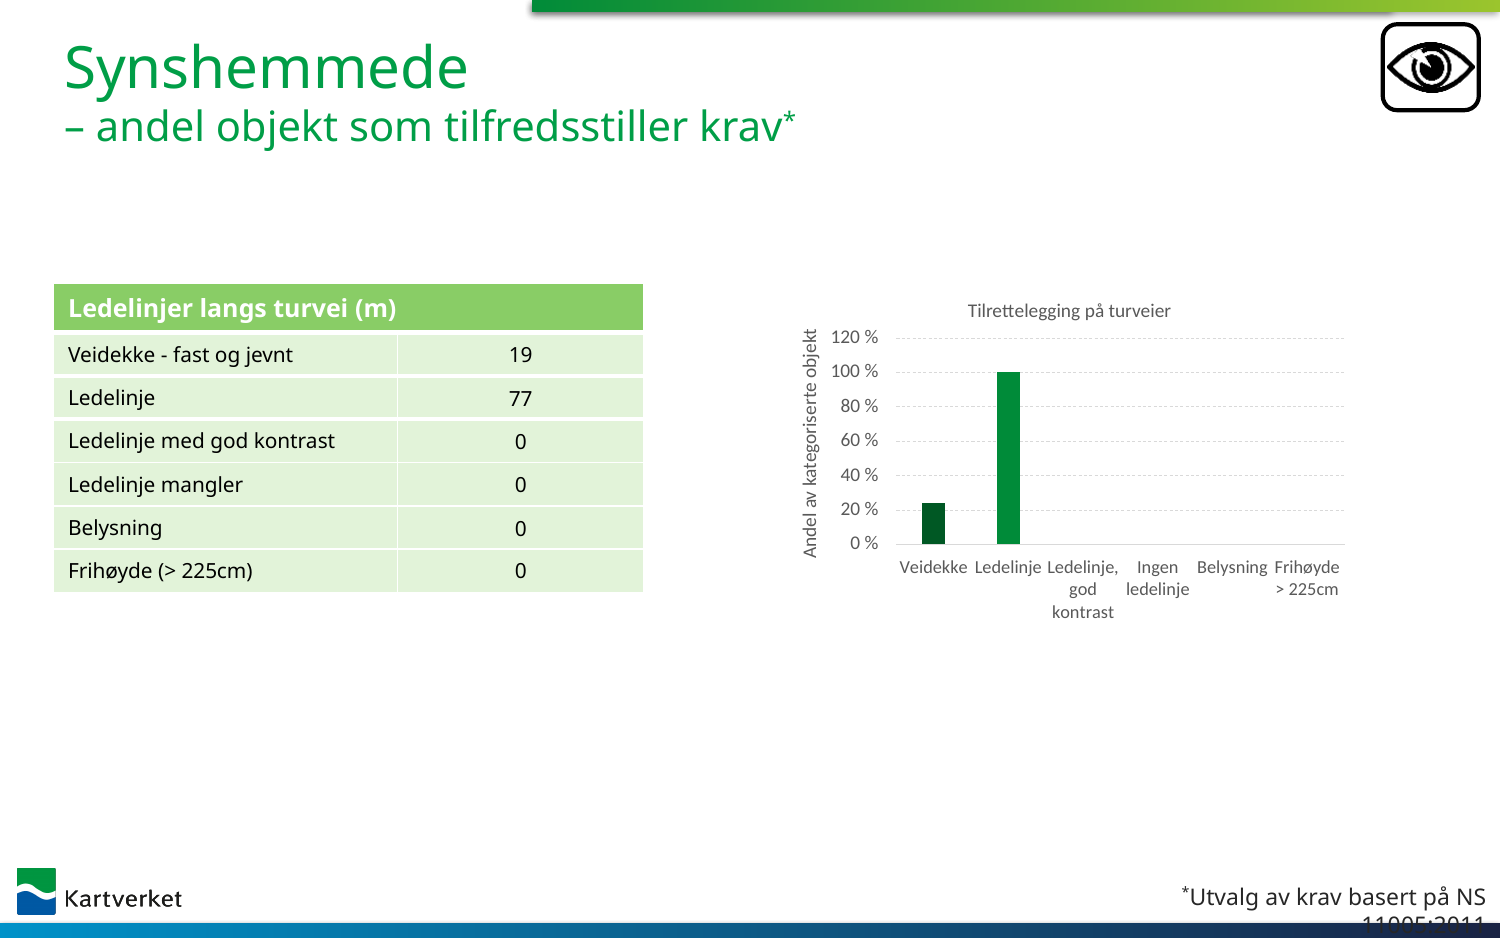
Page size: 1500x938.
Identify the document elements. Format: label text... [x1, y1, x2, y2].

table_cell 0 [398, 550, 643, 592]
table_cell Ledelinje med god kontrast [54, 421, 397, 462]
picture [791, 291, 1348, 630]
table_cell Ledelinje mangler [54, 463, 397, 505]
text_box Synshemmede – andel objekt som tilfredsstiller krav* [49, 24, 1431, 158]
text_box *Utvalg av krav basert på NS 11005:2011 [1068, 873, 1500, 938]
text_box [1382, 24, 1480, 111]
table_cell 19 [398, 335, 643, 374]
table_cell 0 [398, 421, 643, 462]
table_header Ledelinjer langs turvei (m) [54, 284, 643, 330]
table_cell 0 [398, 507, 643, 548]
table_cell Veidekke - fast og jevnt [54, 335, 397, 374]
table_cell Frihøyde (> 225cm) [54, 550, 397, 592]
table_cell 77 [398, 378, 643, 417]
table_cell Ledelinje [54, 378, 397, 417]
table_cell Belysning [54, 507, 397, 548]
table_cell 0 [398, 463, 643, 505]
